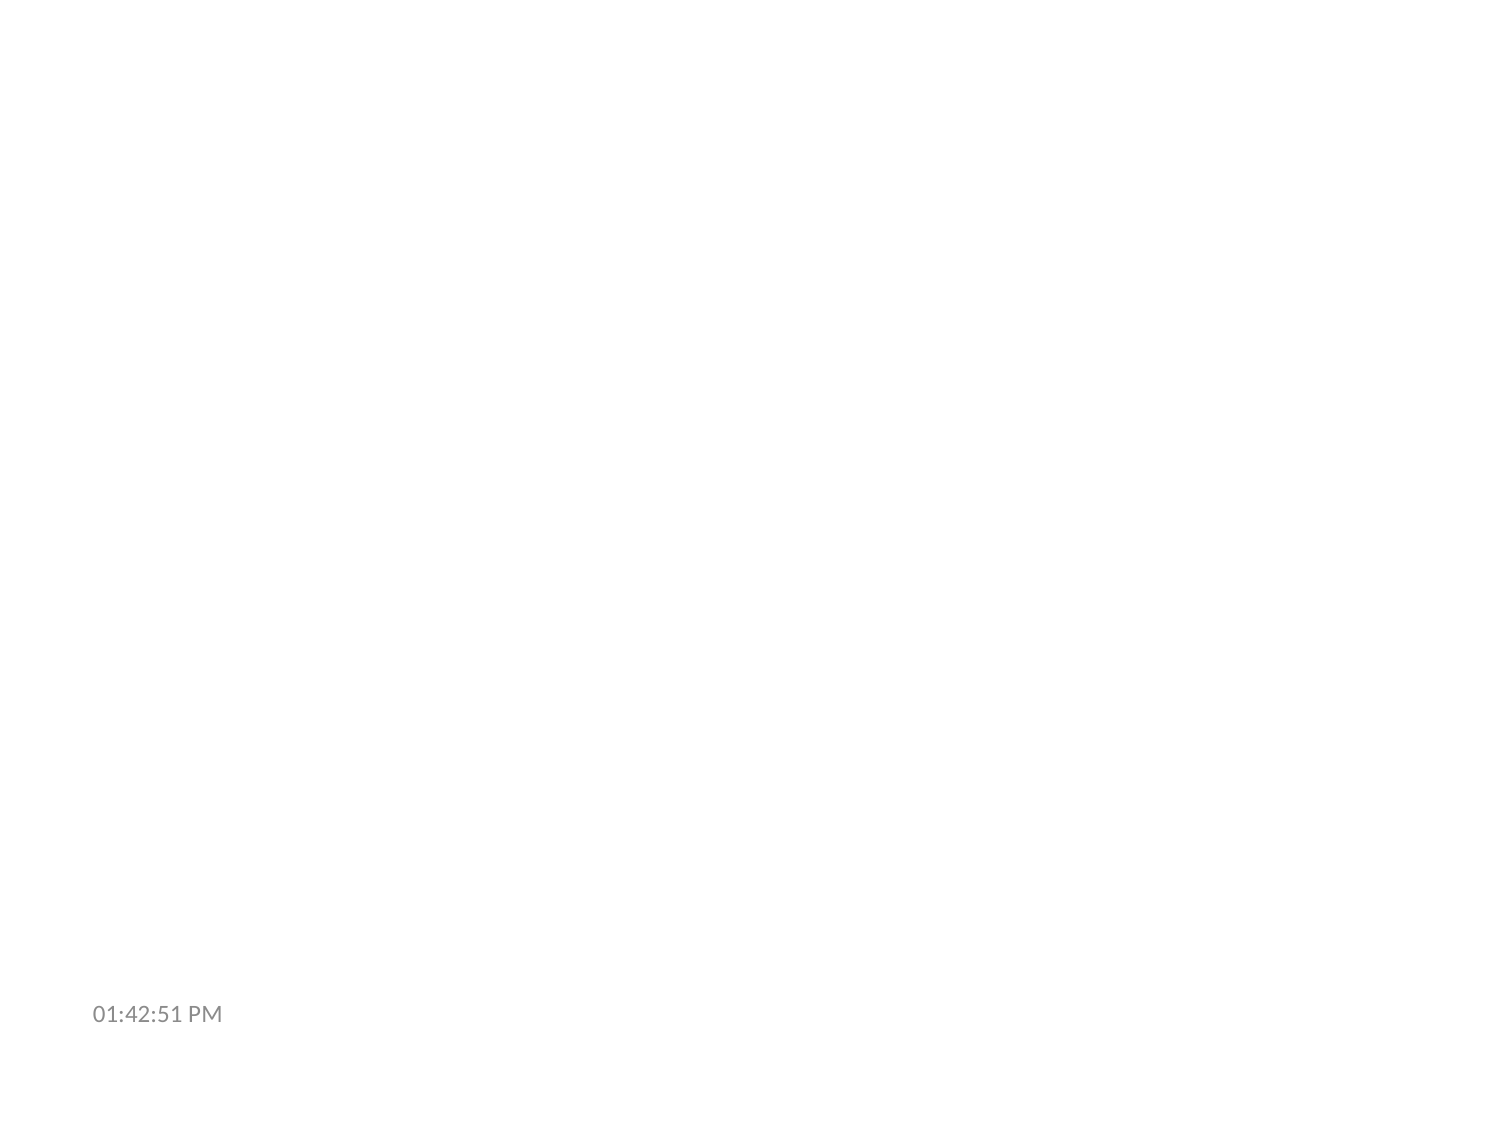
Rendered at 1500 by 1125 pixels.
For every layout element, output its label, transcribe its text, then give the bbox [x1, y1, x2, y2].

text_box 3:35:09 PM [77, 982, 428, 1043]
